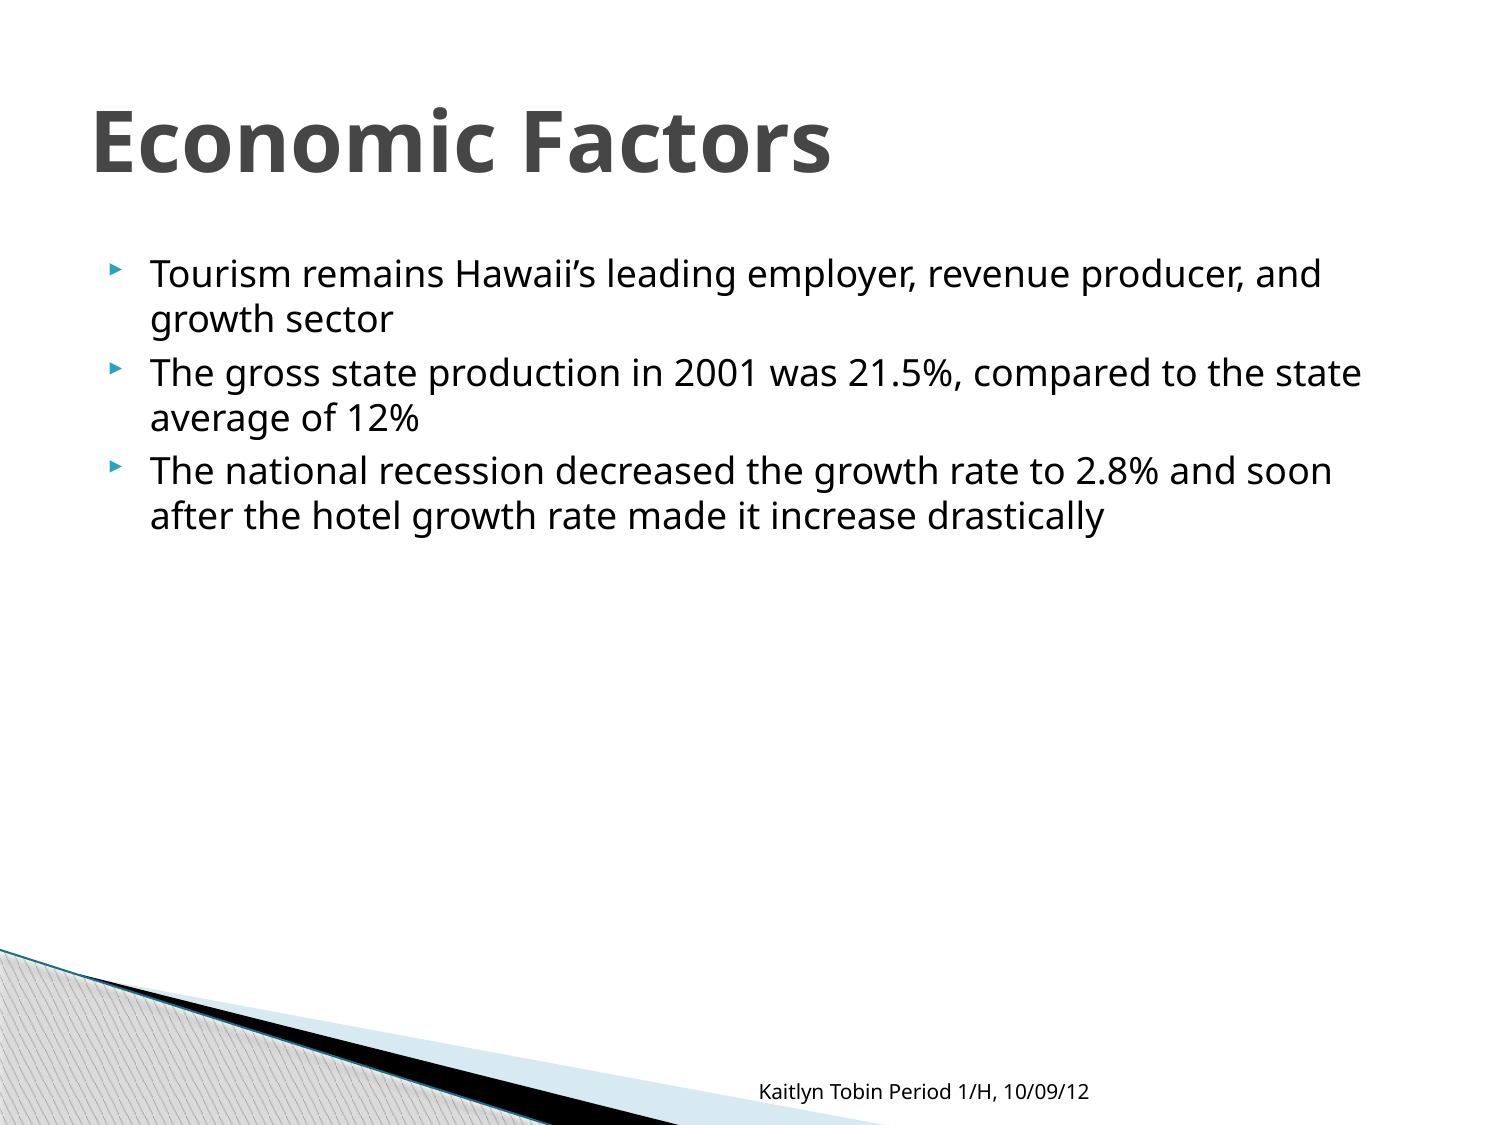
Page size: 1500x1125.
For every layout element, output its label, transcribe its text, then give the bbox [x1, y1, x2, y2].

footer Kaitlyn Tobin Period 1/H, 10/09/12 [675, 1051, 1105, 1112]
list Tourism remains Hawaii’s leading employer, revenue producer, and growth sector The gross state production in 2001 was 21.5%, compared to the state average of 12% The national recession decreased the growth rate to 2.8% and soon after the hotel growth rate made it increase drastically [75, 243, 1425, 986]
title Economic Factors [75, 45, 1425, 233]
